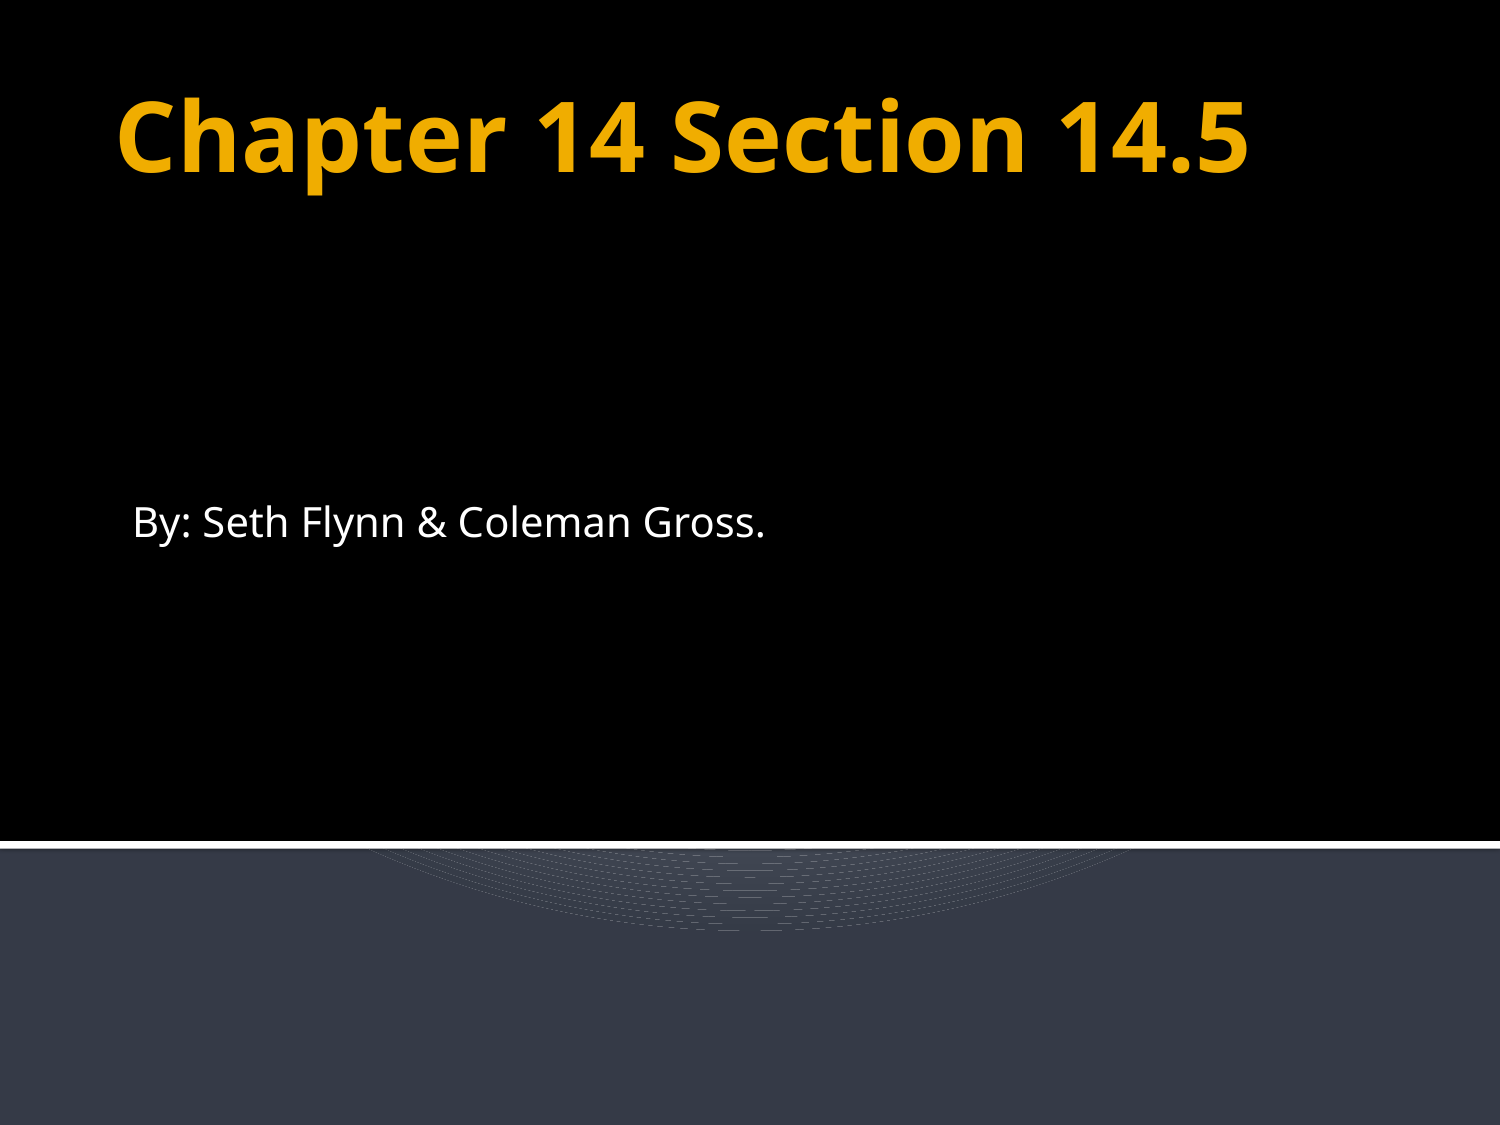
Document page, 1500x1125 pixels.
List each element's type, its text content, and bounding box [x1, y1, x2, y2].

title Chapter 14 Section 14.5 [99, 75, 1375, 317]
subtitle By: Seth Flynn & Coleman Gross. [112, 299, 1438, 546]
